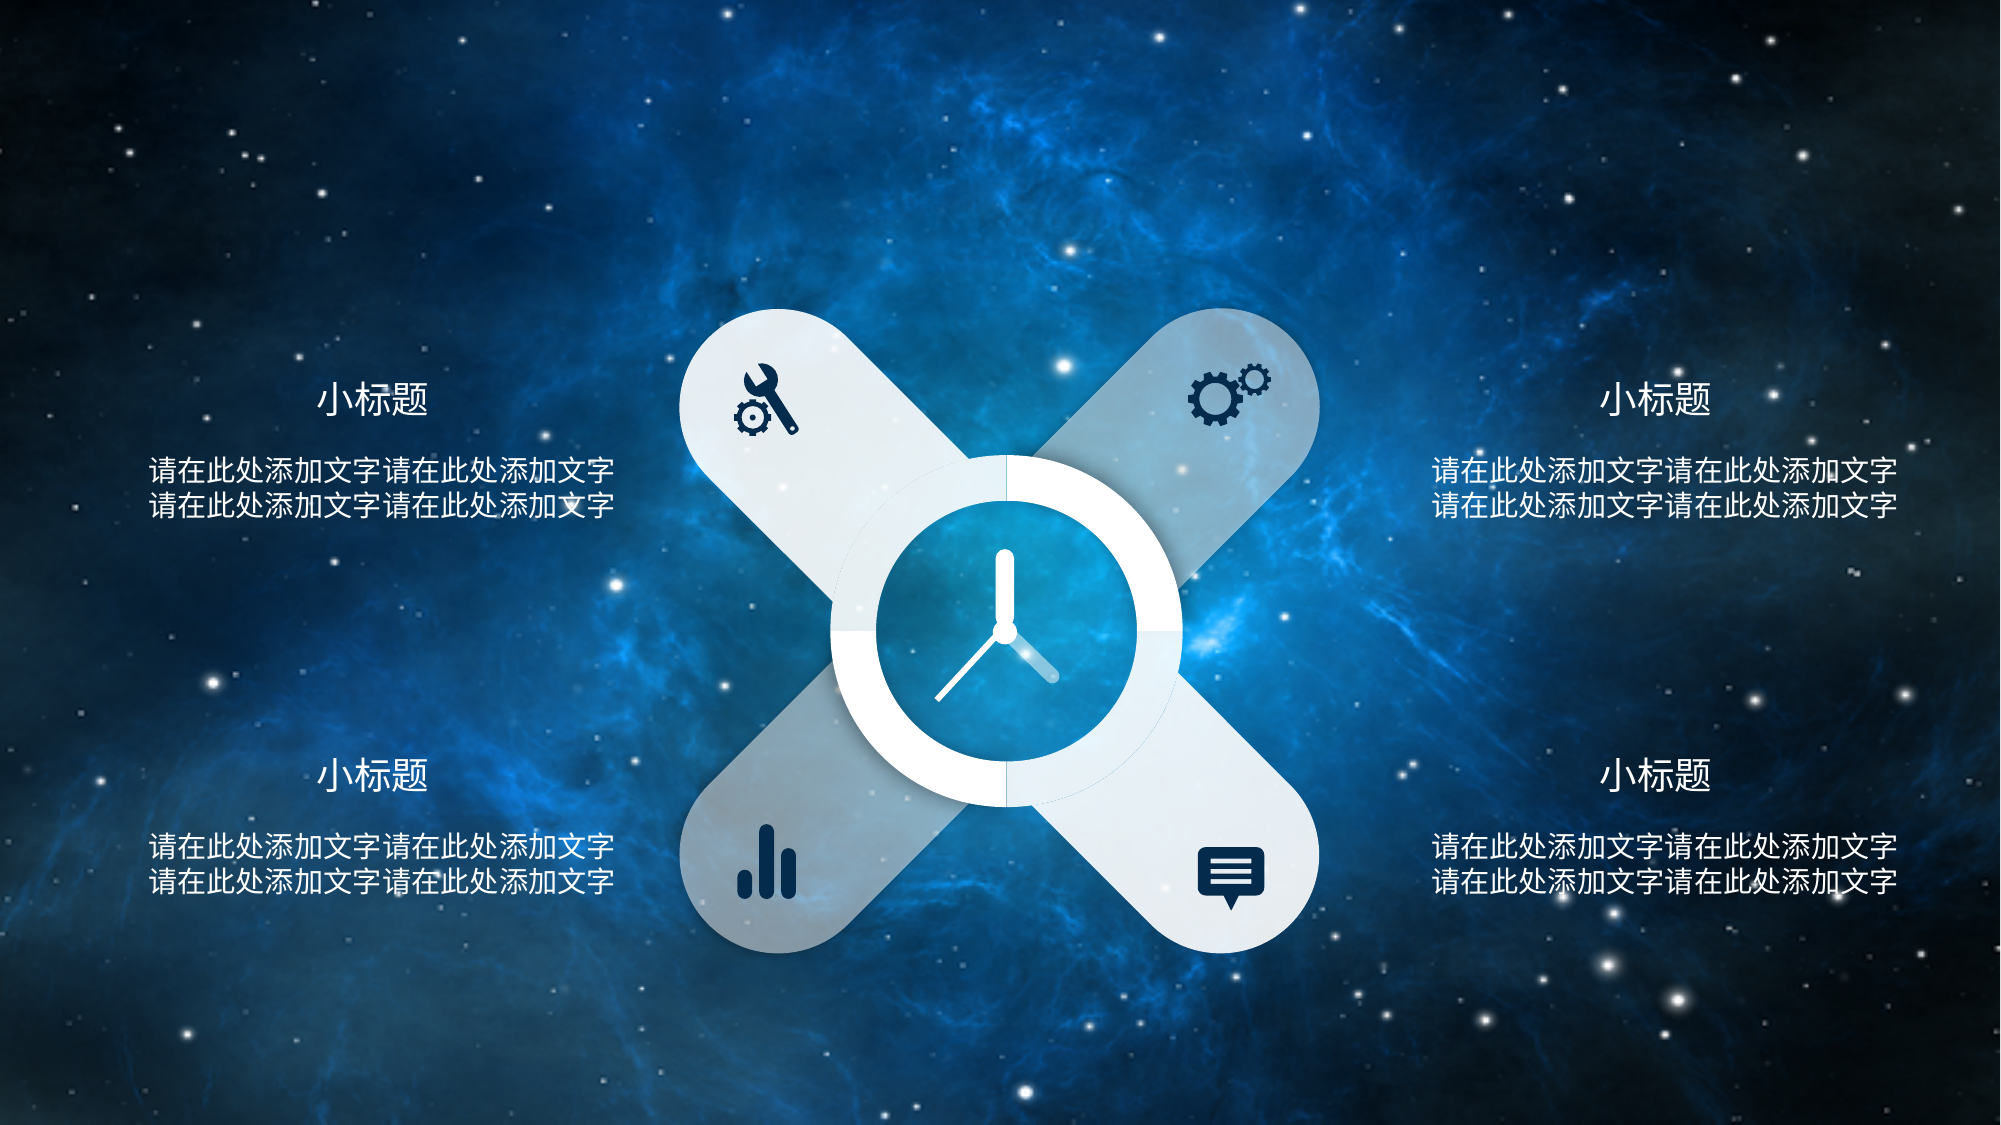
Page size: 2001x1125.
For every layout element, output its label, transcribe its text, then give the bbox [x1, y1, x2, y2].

text_box [1005, 630, 1184, 809]
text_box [737, 824, 796, 899]
text_box [991, 619, 1019, 646]
text_box [1046, 307, 1321, 577]
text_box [1188, 363, 1271, 427]
text_box 请在此处添加文字请在此处添加文字请在此处添加文字请在此处添加文字 [1416, 444, 1917, 530]
text_box [678, 674, 956, 955]
text_box 小标题 [302, 745, 531, 805]
text_box [829, 633, 1005, 809]
picture [0, 0, 2001, 1125]
text_box [678, 307, 969, 602]
text_box [1031, 673, 1321, 955]
text_box [932, 634, 996, 704]
text_box 小标题 [1585, 368, 1814, 429]
text_box 请在此处添加文字请在此处添加文字请在此处添加文字请在此处添加文字 [133, 820, 634, 906]
text_box [1009, 632, 1061, 685]
text_box 小标题 [1585, 745, 1814, 805]
text_box 请在此处添加文字请在此处添加文字请在此处添加文字请在此处添加文字 [1416, 820, 1917, 906]
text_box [1197, 847, 1265, 911]
text_box 小标题 [302, 368, 531, 429]
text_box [734, 362, 800, 436]
text_box [829, 454, 1008, 633]
text_box [994, 548, 1016, 622]
text_box 请在此处添加文字请在此处添加文字请在此处添加文字请在此处添加文字 [133, 444, 634, 530]
text_box [1008, 454, 1184, 630]
